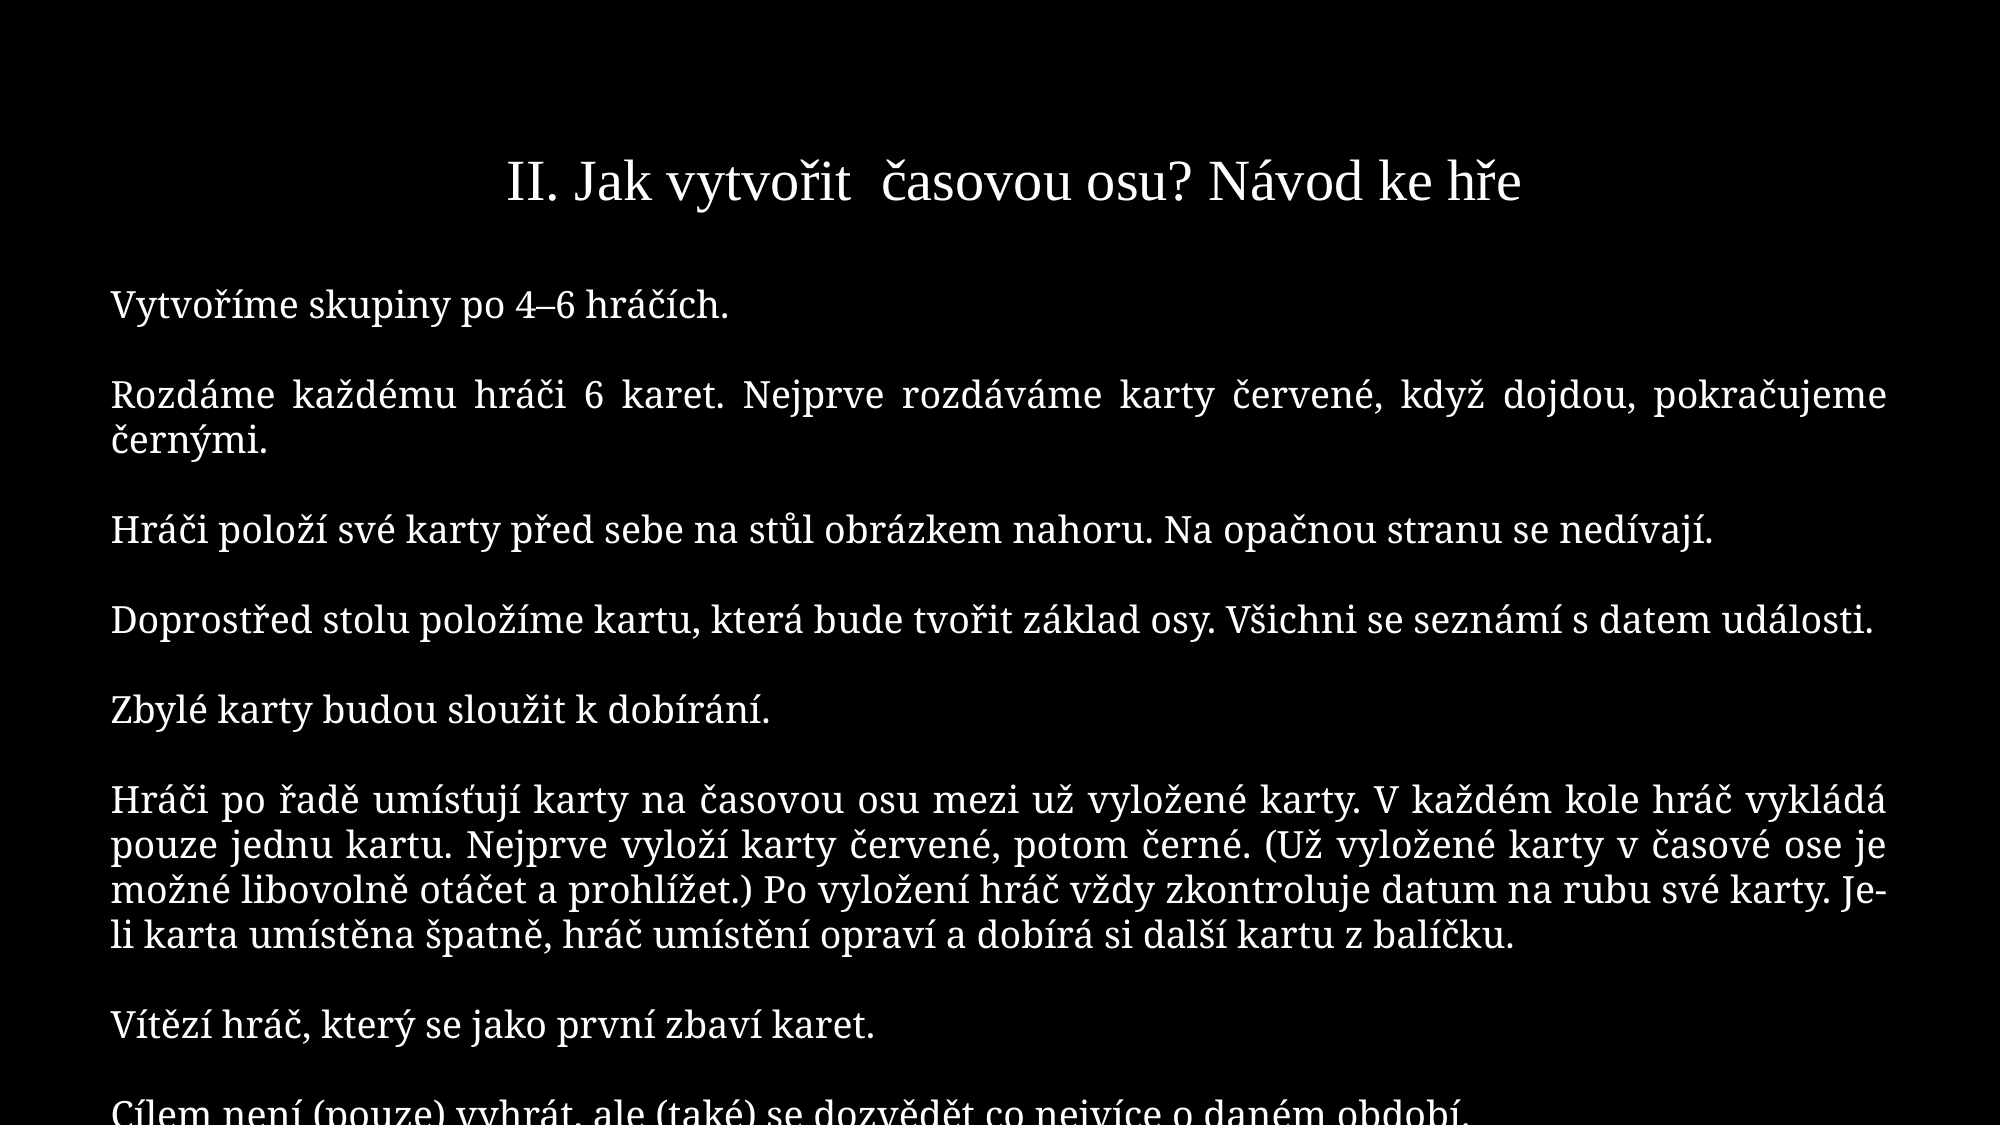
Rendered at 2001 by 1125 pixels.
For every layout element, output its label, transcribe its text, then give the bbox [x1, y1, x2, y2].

text_box II. Jak vytvořit časovou osu? Návod ke hře [492, 134, 1538, 228]
text_box Vytvoříme skupiny po 4–6 hráčích. Rozdáme každému hráči 6 karet. Nejprve rozdáváme karty červené, když dojdou, pokračujeme černými. Hráči položí své karty před sebe na stůl obrázkem nahoru. Na opačnou stranu se nedívají. Doprostřed stolu položíme kartu, která bude tvořit základ osy. Všichni se seznámí s datem události. Zbylé karty budou sloužit k dobírání. Hráči po řadě umísťují karty na časovou osu mezi už vyložené karty. V každém kole hráč vykládá pouze jednu kartu. Nejprve vyloží karty červené, potom černé. (Už vyložené karty v časové ose je možné libovolně otáčet a prohlížet.) Po vyložení hráč vždy zkontroluje datum na rubu své karty. Je-li karta umístěna špatně, hráč umístění opraví a dobírá si další kartu z balíčku. Vítězí hráč, který se jako první zbaví karet. Cílem není (pouze) vyhrát, ale (také) se dozvědět co nejvíce o daném období. [95, 228, 1904, 1125]
